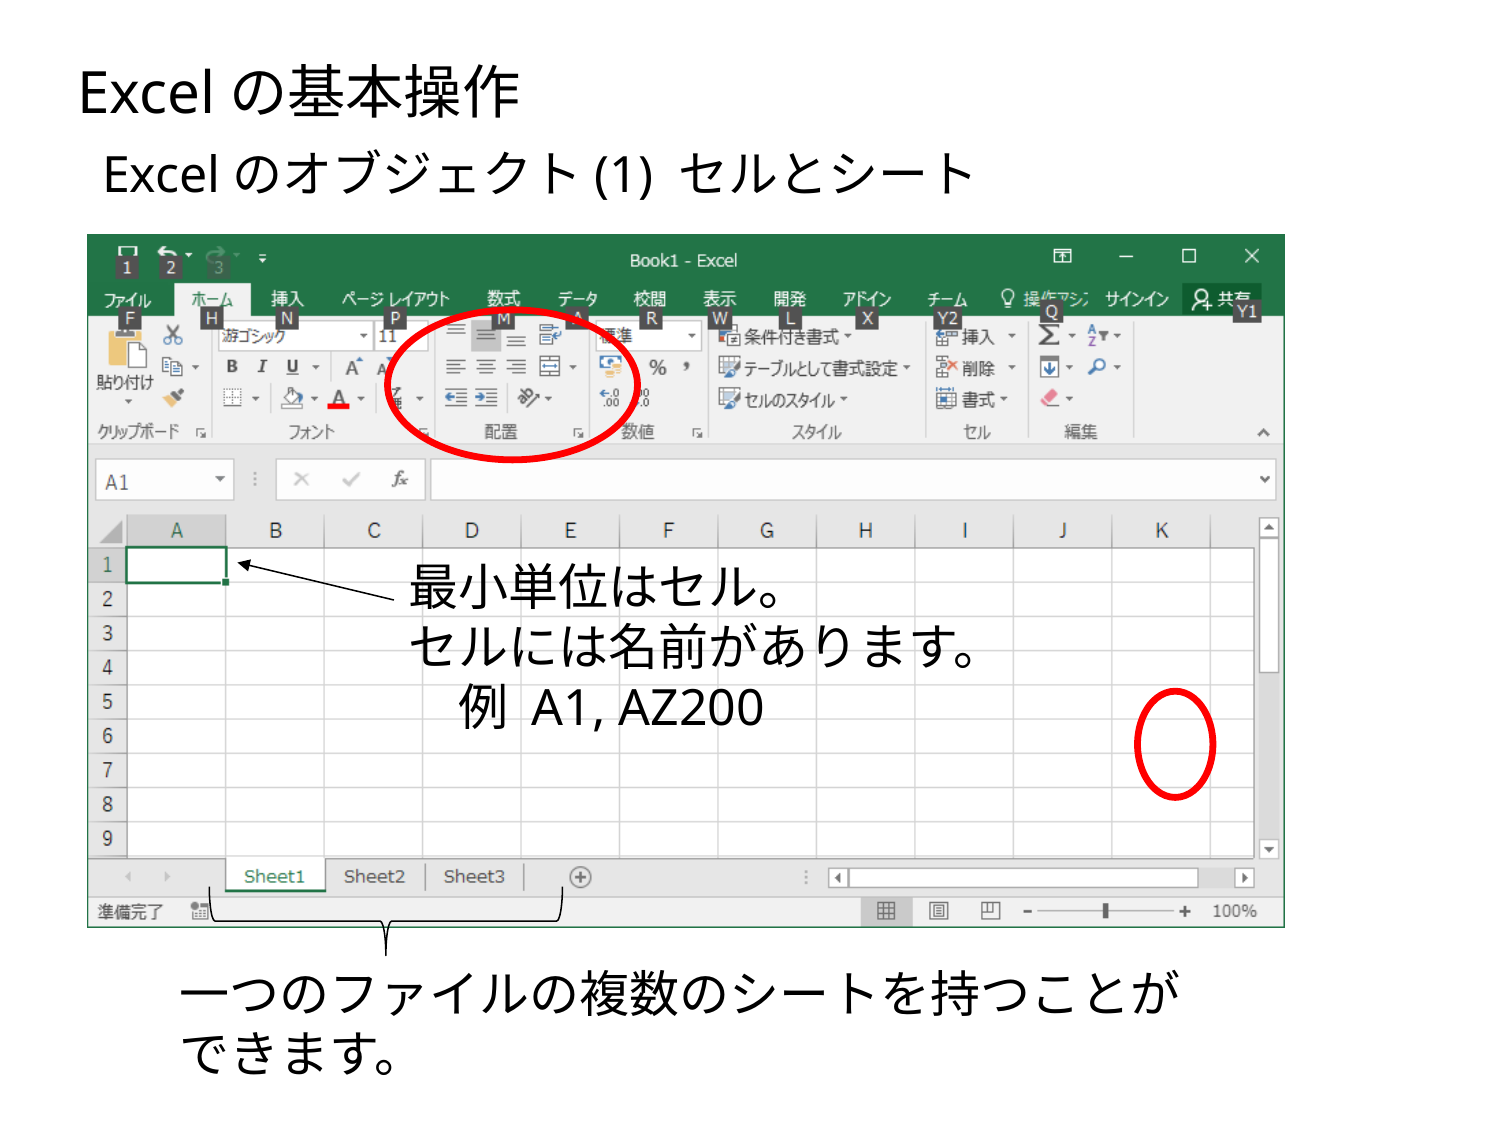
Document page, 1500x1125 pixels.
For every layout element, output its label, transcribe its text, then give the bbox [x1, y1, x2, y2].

picture [87, 234, 1285, 928]
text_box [237, 562, 394, 600]
text_box 一つのファイルの複数のシートを持つことが できます。 [165, 955, 1253, 1091]
text_box Excelのオブジェクト(1) セルとシート [87, 135, 1138, 211]
text_box [383, 928, 389, 956]
text_box Excelの基本操作 [62, 47, 1366, 133]
